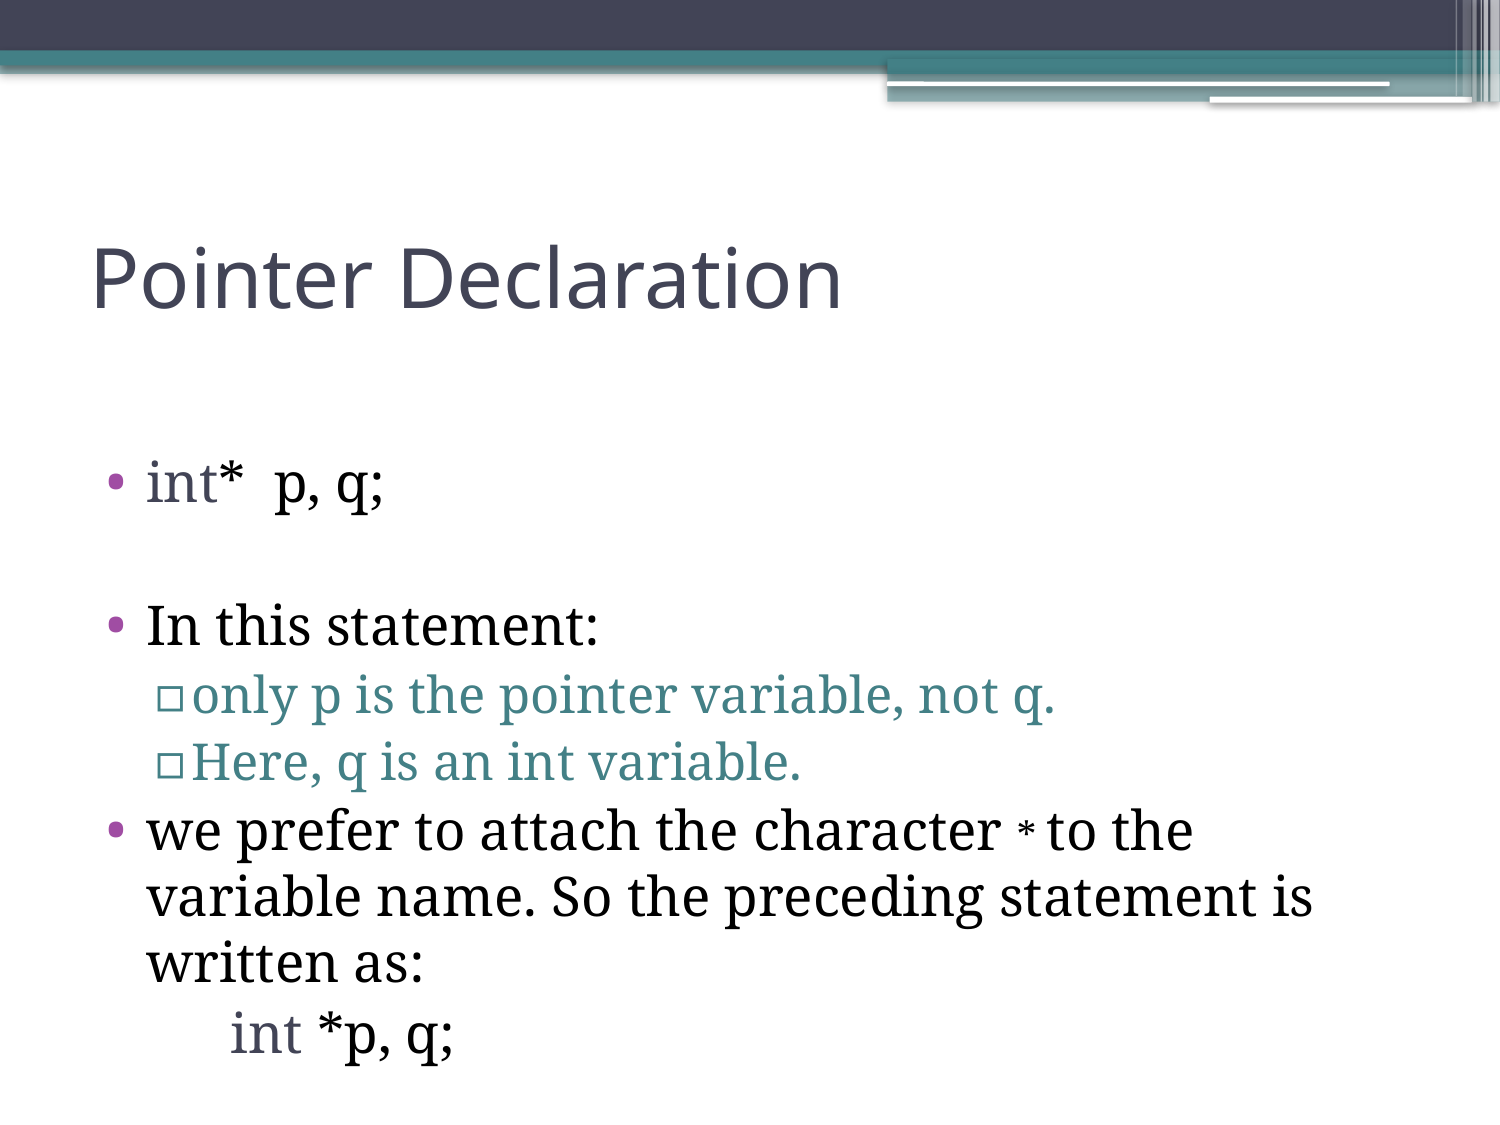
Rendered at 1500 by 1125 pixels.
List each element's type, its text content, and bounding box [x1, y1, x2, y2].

list int* p, q; In this statement: only p is the pointer variable, not q. Here, q is an int variable. we prefer to attach the character * to the variable name. So the preceding statement is written as: int *p, q; [75, 368, 1425, 1079]
title Pointer Declaration [75, 187, 1425, 363]
